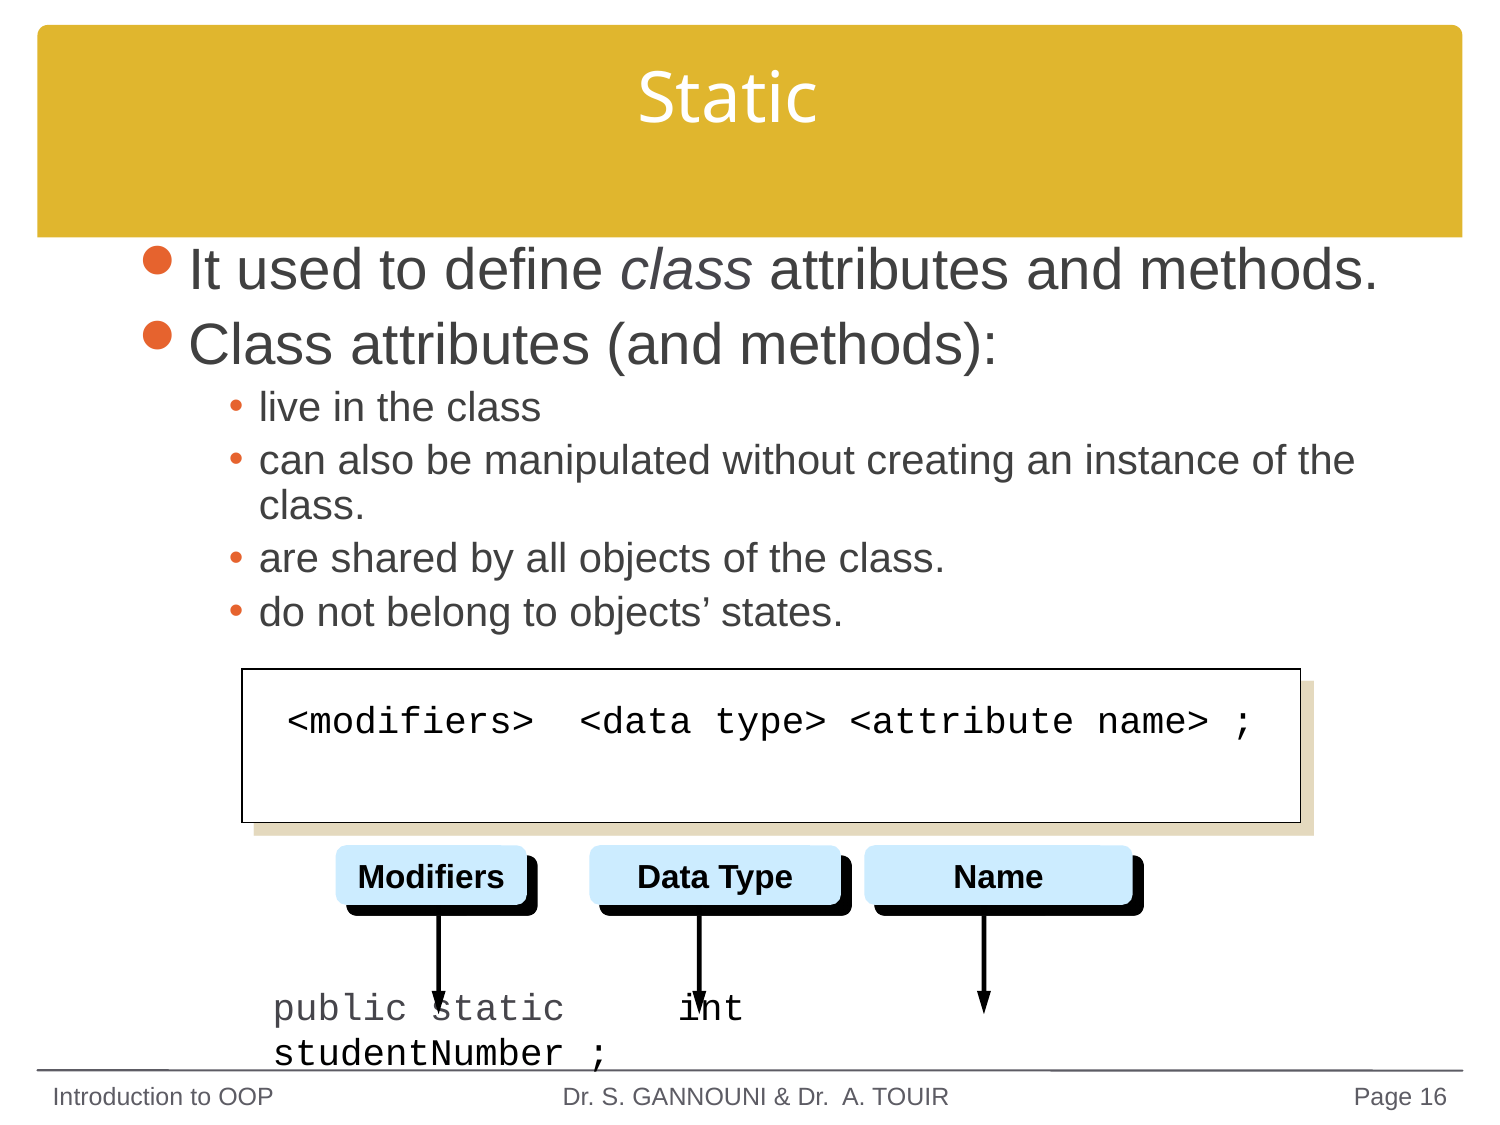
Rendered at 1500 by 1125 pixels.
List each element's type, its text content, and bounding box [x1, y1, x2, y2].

list It used to define class attributes and methods. Class attributes (and methods): live in the class can also be manipulated without creating an instance of the class. are shared by all objects of the class. do not belong to objects’ states. [123, 231, 1450, 932]
slide_number Page 16 [1112, 1069, 1463, 1123]
text_box [977, 915, 991, 1015]
slide_number Introduction to OOP [37, 1069, 388, 1123]
text_box Name [865, 845, 1132, 905]
footer Dr. S. GANNOUNI & Dr. A. TOUIR [474, 1081, 1038, 1123]
text_box [693, 915, 706, 1015]
text_box Modifiers [336, 845, 527, 905]
title Static [99, 24, 1376, 163]
text_box public static int studentNumber ; [182, 975, 1260, 1081]
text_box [241, 668, 1329, 823]
text_box Data Type [590, 845, 841, 905]
text_box [432, 915, 445, 1015]
